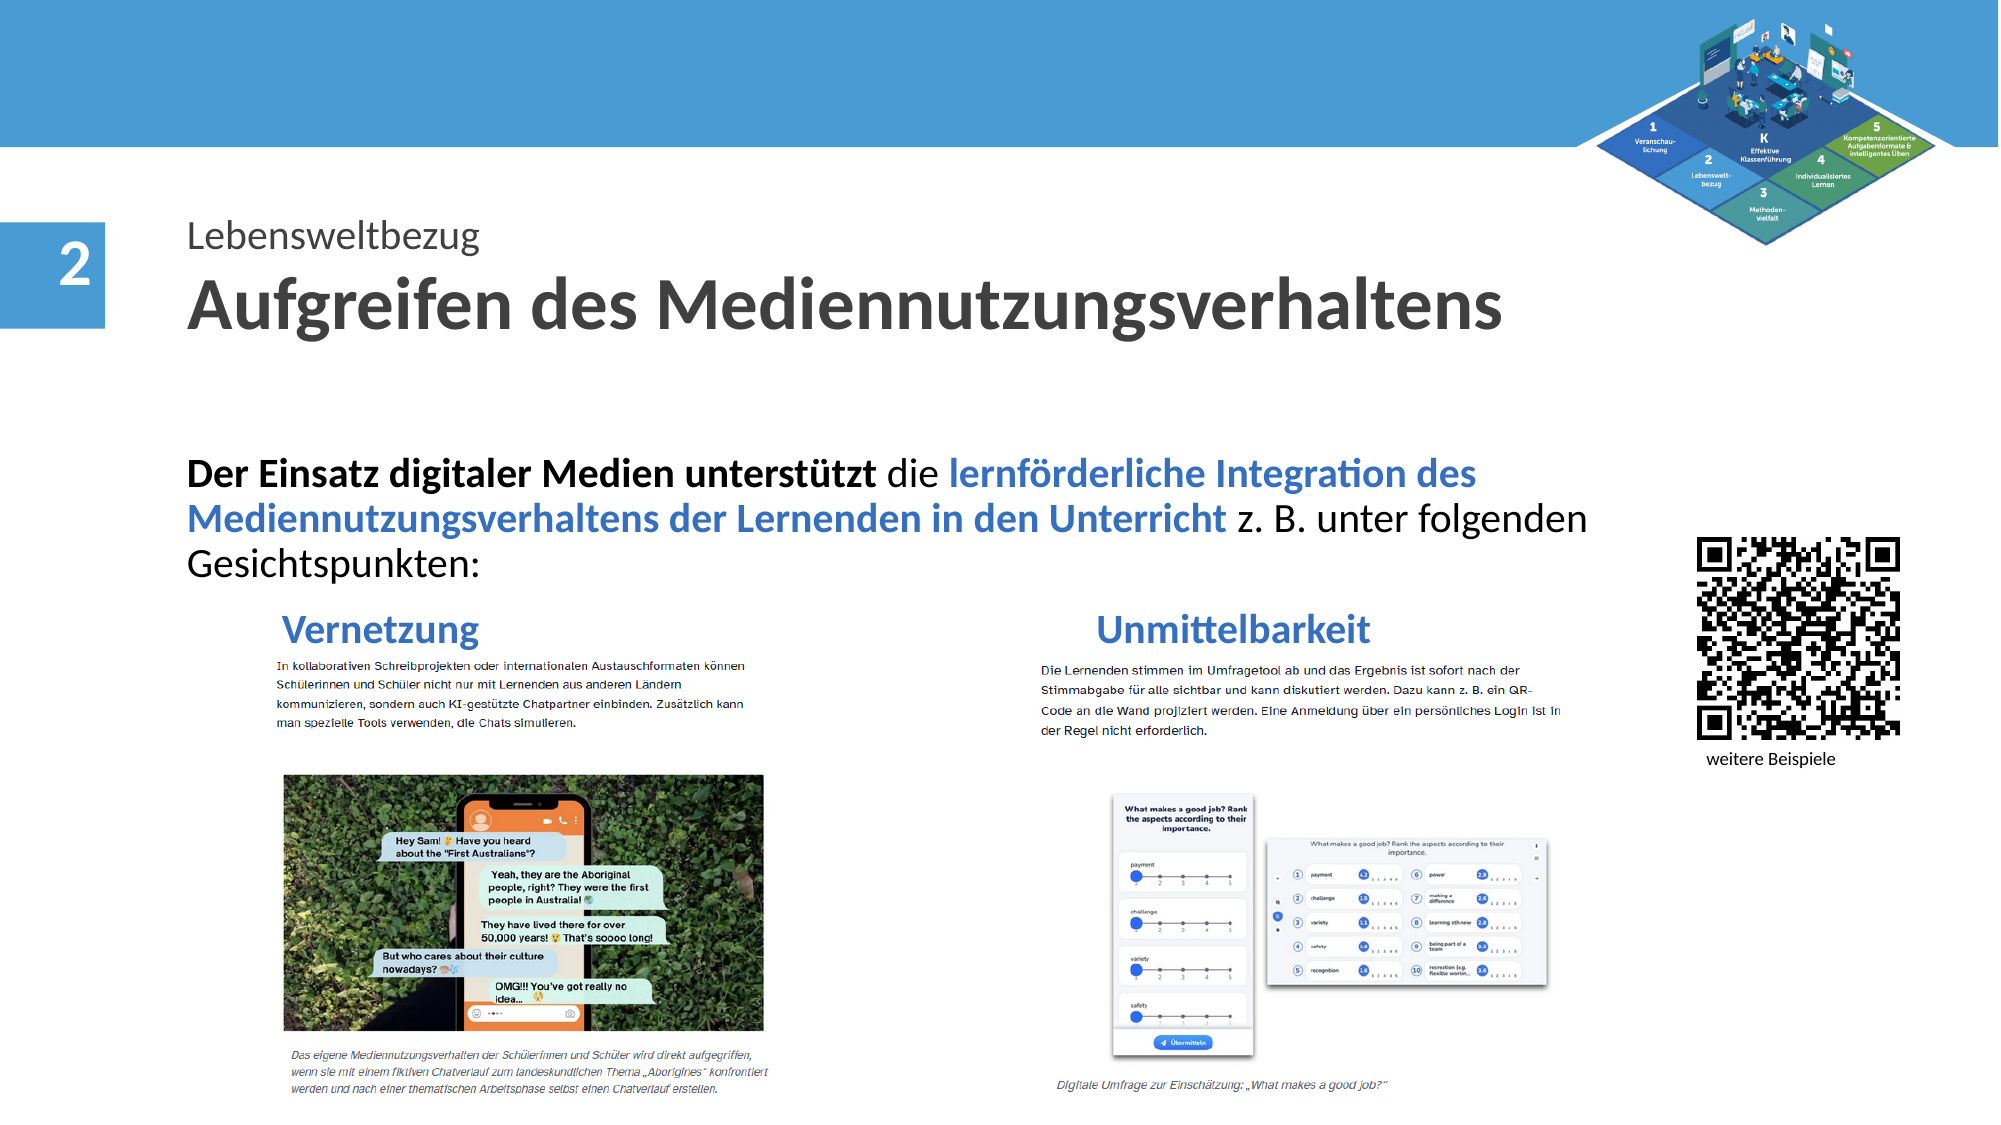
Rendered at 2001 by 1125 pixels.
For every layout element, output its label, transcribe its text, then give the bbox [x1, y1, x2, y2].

list Der Einsatz digitaler Medien unterstützt die lernförderliche Integration des Mediennutzungsverhaltens der Lernenden in den Unterricht z. B. unter folgenden Gesichtspunkten: Vernetzung Unmittelbarkeit [171, 443, 1663, 1036]
picture [1697, 537, 1900, 740]
list Aufgreifen des Mediennutzungsverhaltens [172, 259, 1664, 354]
picture [271, 657, 778, 1109]
list Lebensweltbezug [171, 183, 1663, 267]
picture [1589, 12, 1942, 249]
picture [1031, 657, 1576, 1100]
text_box weitere Beispiele [1691, 739, 1965, 777]
